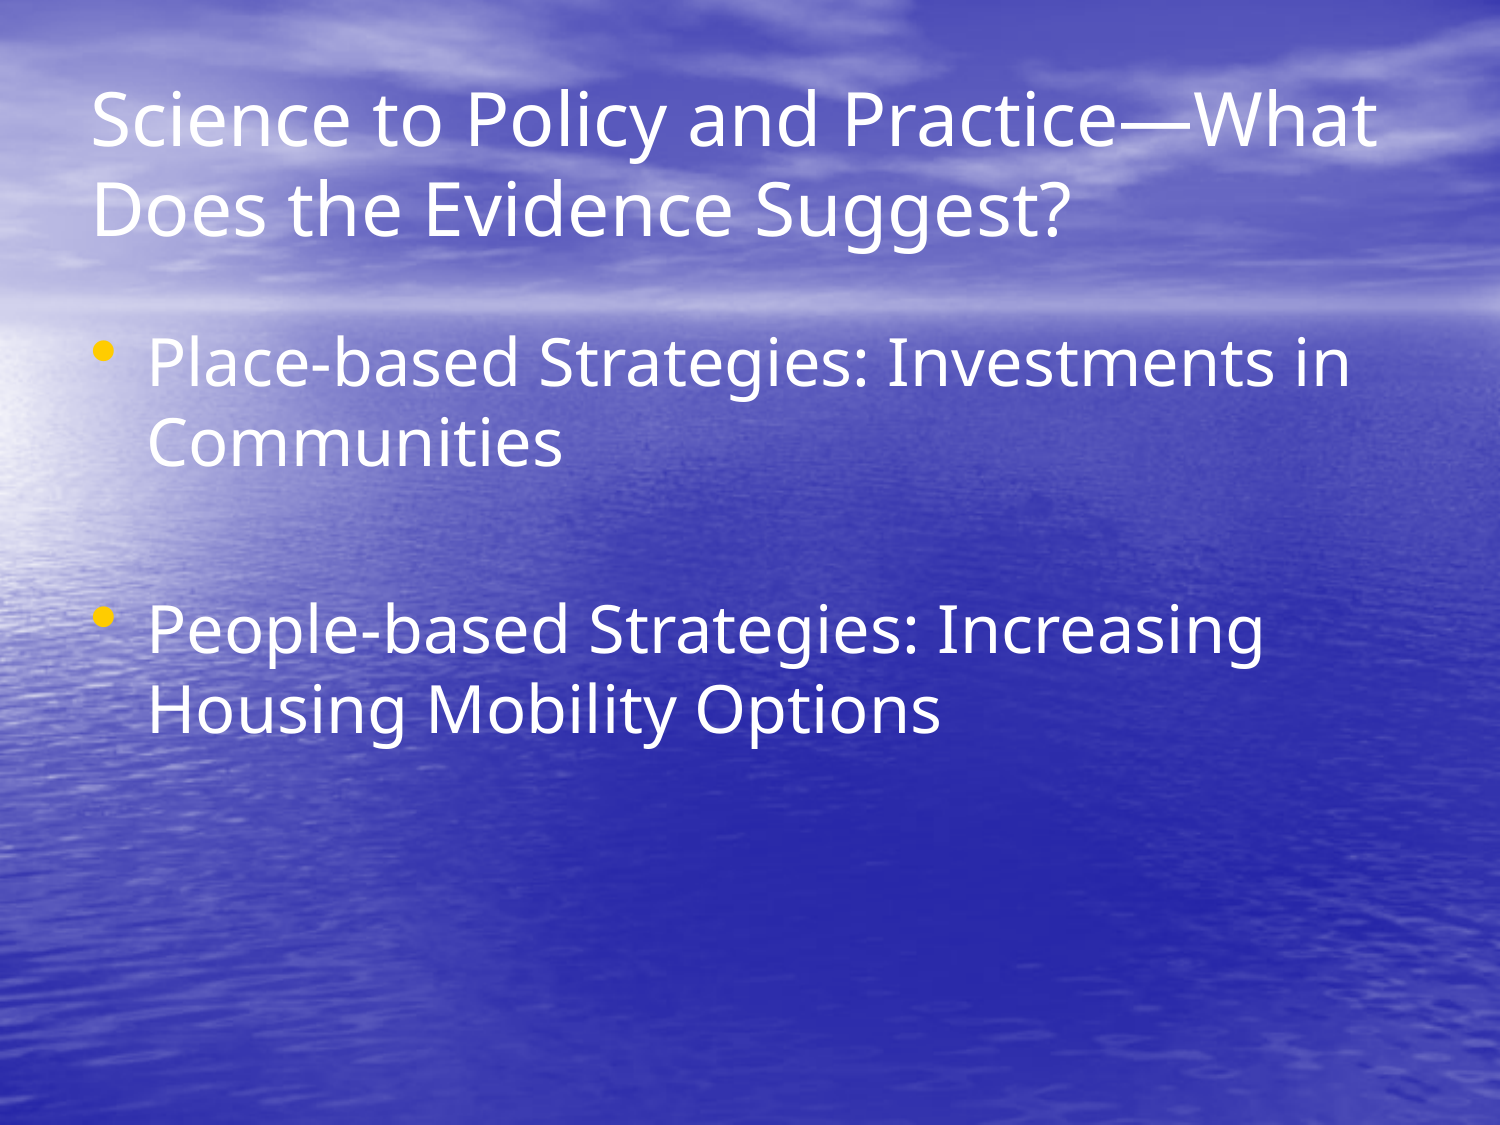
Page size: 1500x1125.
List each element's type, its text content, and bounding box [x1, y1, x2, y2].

list Place-based Strategies: Investments in Communities People-based Strategies: Increasing Housing Mobility Options [74, 312, 1426, 988]
title Science to Policy and Practice—What Does the Evidence Suggest? [74, 47, 1426, 276]
